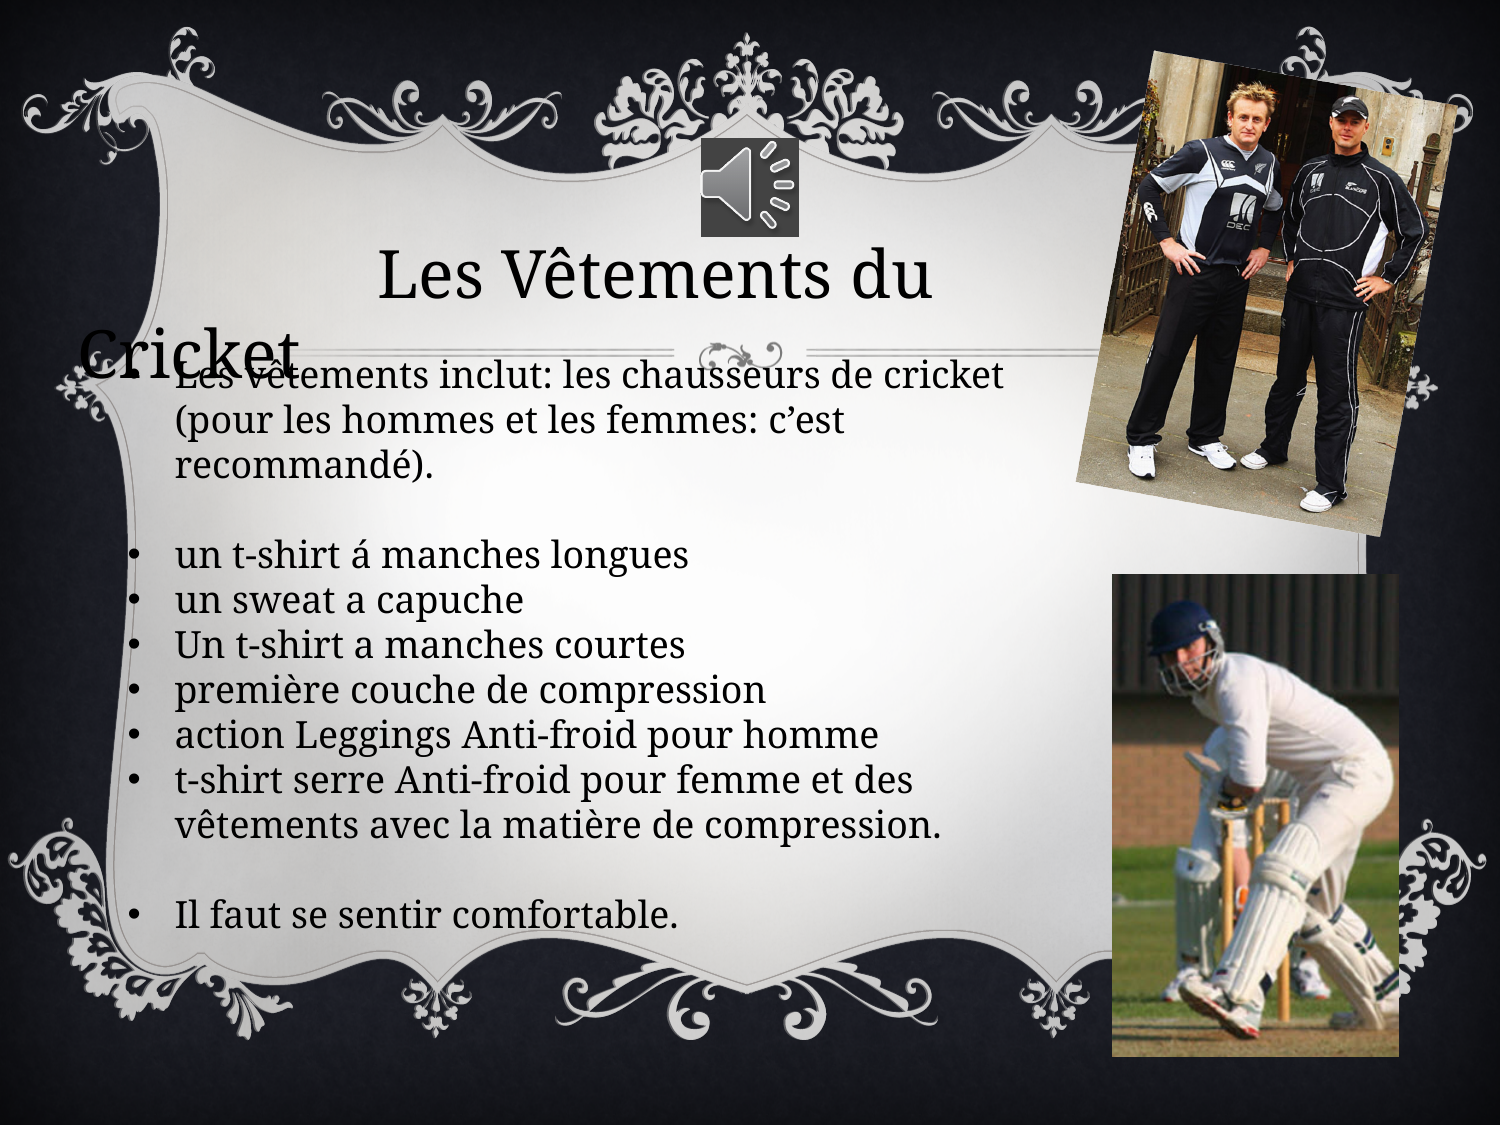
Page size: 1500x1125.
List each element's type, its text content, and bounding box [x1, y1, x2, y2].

text_box Les Vêtements du Cricket [62, 224, 1095, 400]
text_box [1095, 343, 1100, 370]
picture [0, 0, 1500, 1125]
text_box Les vêtements inclut: les chausseurs de cricket (pour les hommes et les femmes: c’est recommandé). un t-shirt á manches longues un sweat a capuche Un t-shirt a manches courtes première couche de compression action Leggings Anti-froid pour homme t-shirt serre Anti-froid pour femme et des vêtements avec la matière de compression. Il faut se sentir comfortable. [113, 400, 1100, 944]
